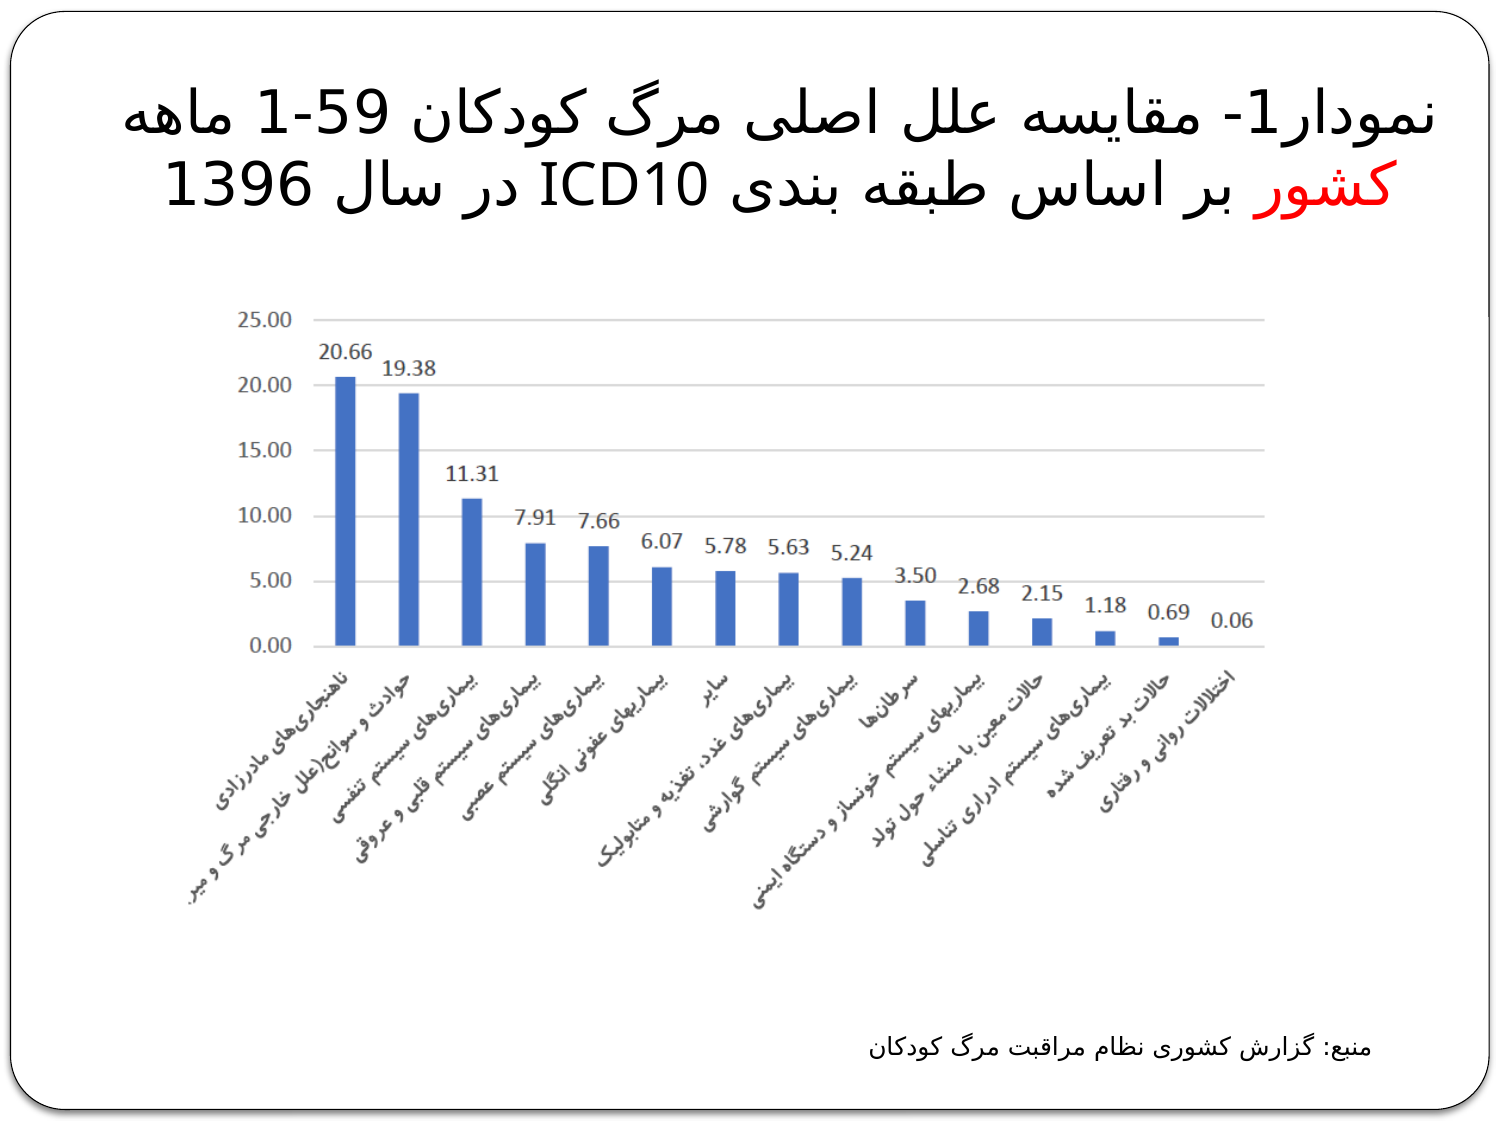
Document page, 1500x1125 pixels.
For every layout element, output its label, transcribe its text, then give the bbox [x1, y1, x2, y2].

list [100, 278, 1412, 929]
text_box منبع: گزارش کشوری نظام مراقبت مرگ کودکان [761, 1023, 1388, 1068]
title نمودار1- مقایسه علل اصلی مرگ کودکان 59-1 ماهه کشور بر اساس طبقه بندی ICD10 در سال 1396 [100, 45, 1459, 233]
